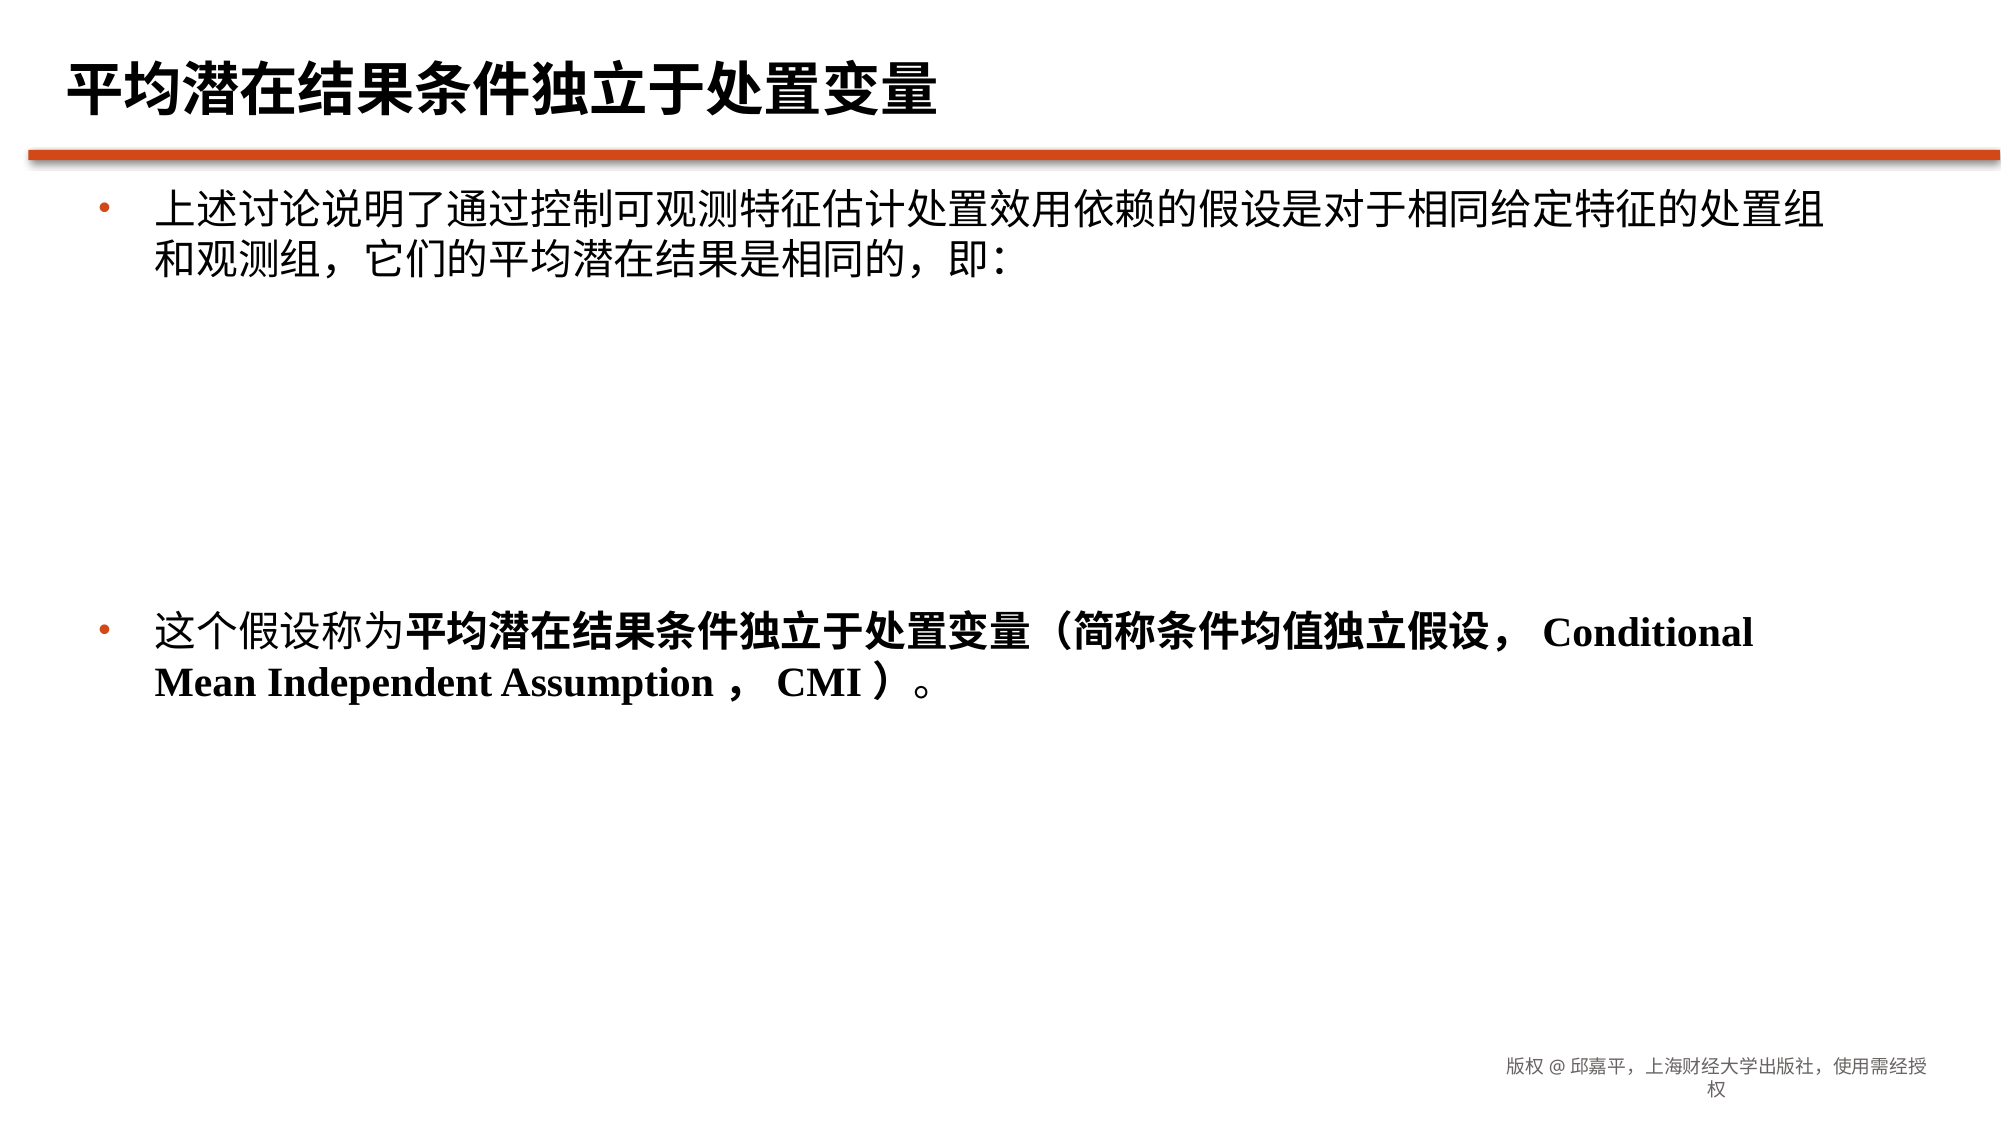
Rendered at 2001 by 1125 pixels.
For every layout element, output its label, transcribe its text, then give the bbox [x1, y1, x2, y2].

title 平均潜在结果条件独立于处置变量 [50, 50, 1825, 138]
footer 版权@邱嘉平，上海财经大学出版社，使用需经授权 [1483, 1046, 1950, 1109]
